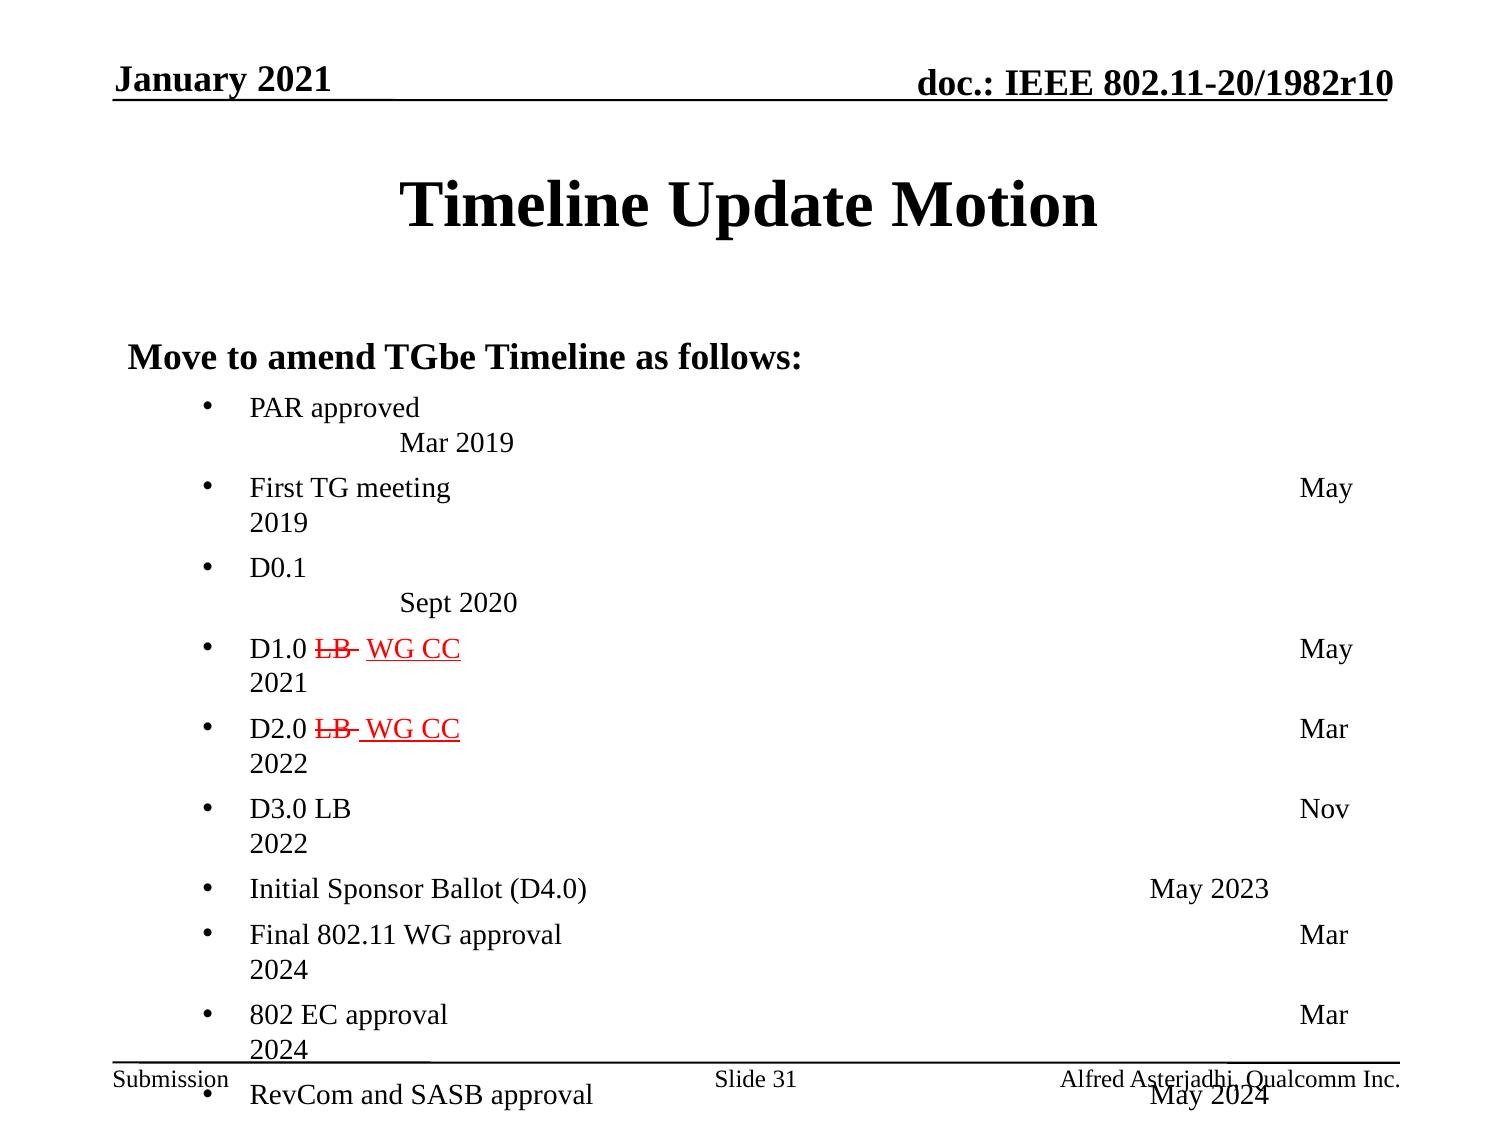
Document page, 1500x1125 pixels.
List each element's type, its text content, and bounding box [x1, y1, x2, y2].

slide_number Slide 31 [712, 1061, 800, 1123]
title Timeline Update Motion [112, 112, 1388, 288]
footer Alfred Asterjadhi, Qualcomm Inc. [878, 1061, 1402, 1093]
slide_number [114, 54, 423, 100]
list Move to amend TGbe Timeline as follows: PAR approved Mar 2019 First TG meeting May 2019 D0.1 Sept 2020 D1.0 LB WG CC May 2021 D2.0 LB WG CC Mar 2022 D3.0 LB Nov 2022 Initial Sponsor Ballot (D4.0) May 2023 Final 802.11 WG approval Mar 2024 802 EC approval Mar 2024 RevCom and SASB approval May 2024 Move: Second: Discussion: Result: [112, 324, 1388, 1063]
